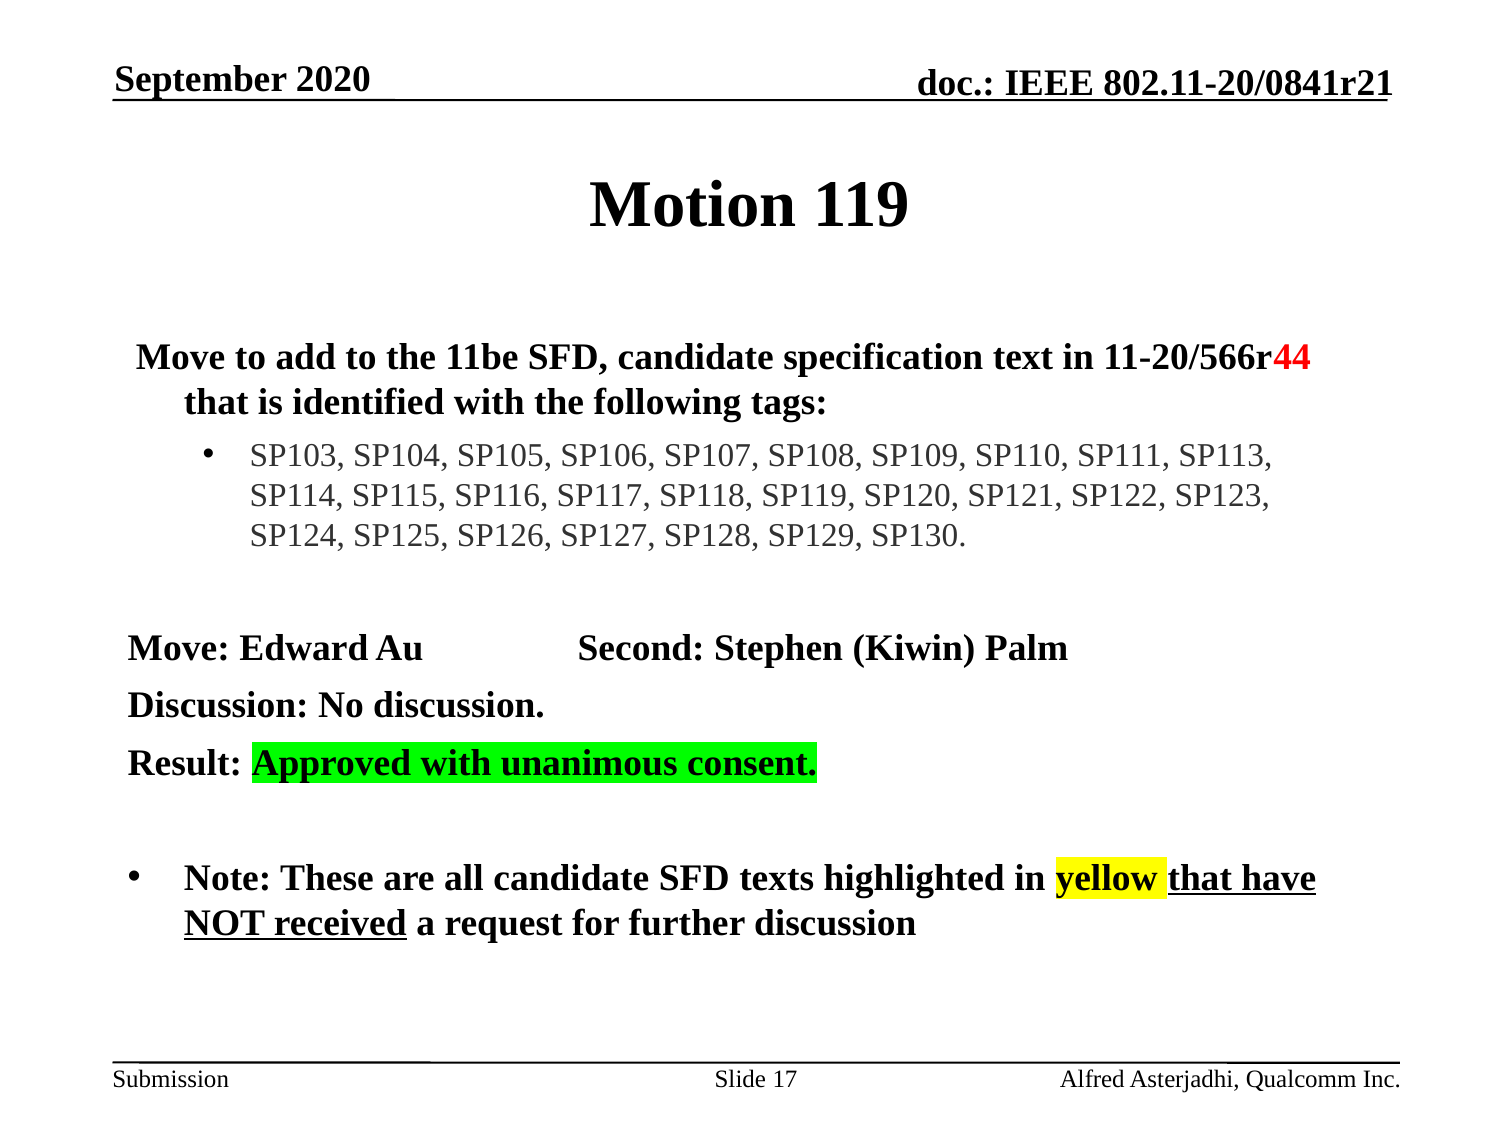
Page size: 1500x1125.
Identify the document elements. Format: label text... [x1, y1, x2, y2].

footer Alfred Asterjadhi, Qualcomm Inc. [878, 1061, 1402, 1093]
list Move to add to the 11be SFD, candidate specification text in 11-20/566r44 that is identified with the following tags: SP103, SP104, SP105, SP106, SP107, SP108, SP109, SP110, SP111, SP113, SP114, SP115, SP116, SP117, SP118, SP119, SP120, SP121, SP122, SP123, SP124, SP125, SP126, SP127, SP128, SP129, SP130. Move: Edward Au Second: Stephen (Kiwin) Palm Discussion: No discussion. Result: Approved with unanimous consent. Note: These are all candidate SFD texts highlighted in yellow that have NOT received a request for further discussion [112, 324, 1388, 1000]
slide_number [114, 54, 423, 100]
title Motion 119 [112, 112, 1388, 288]
slide_number Slide 17 [712, 1061, 800, 1123]
